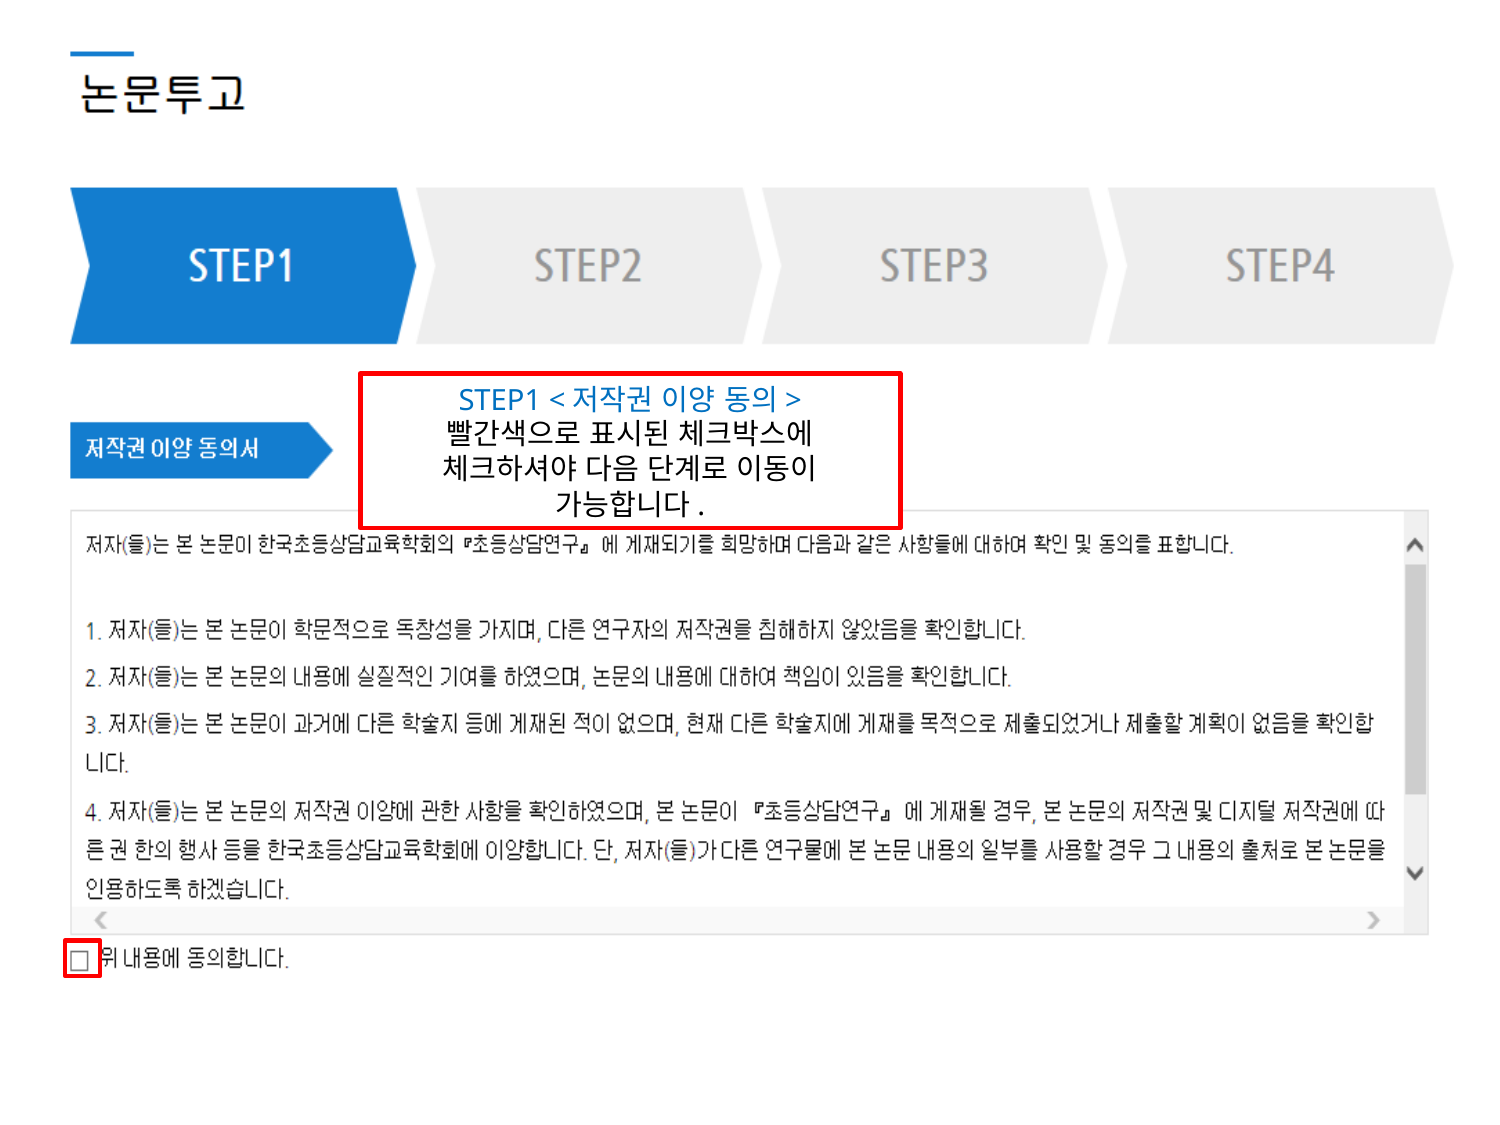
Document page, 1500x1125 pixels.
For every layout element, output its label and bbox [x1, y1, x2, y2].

picture [29, 18, 1465, 1048]
